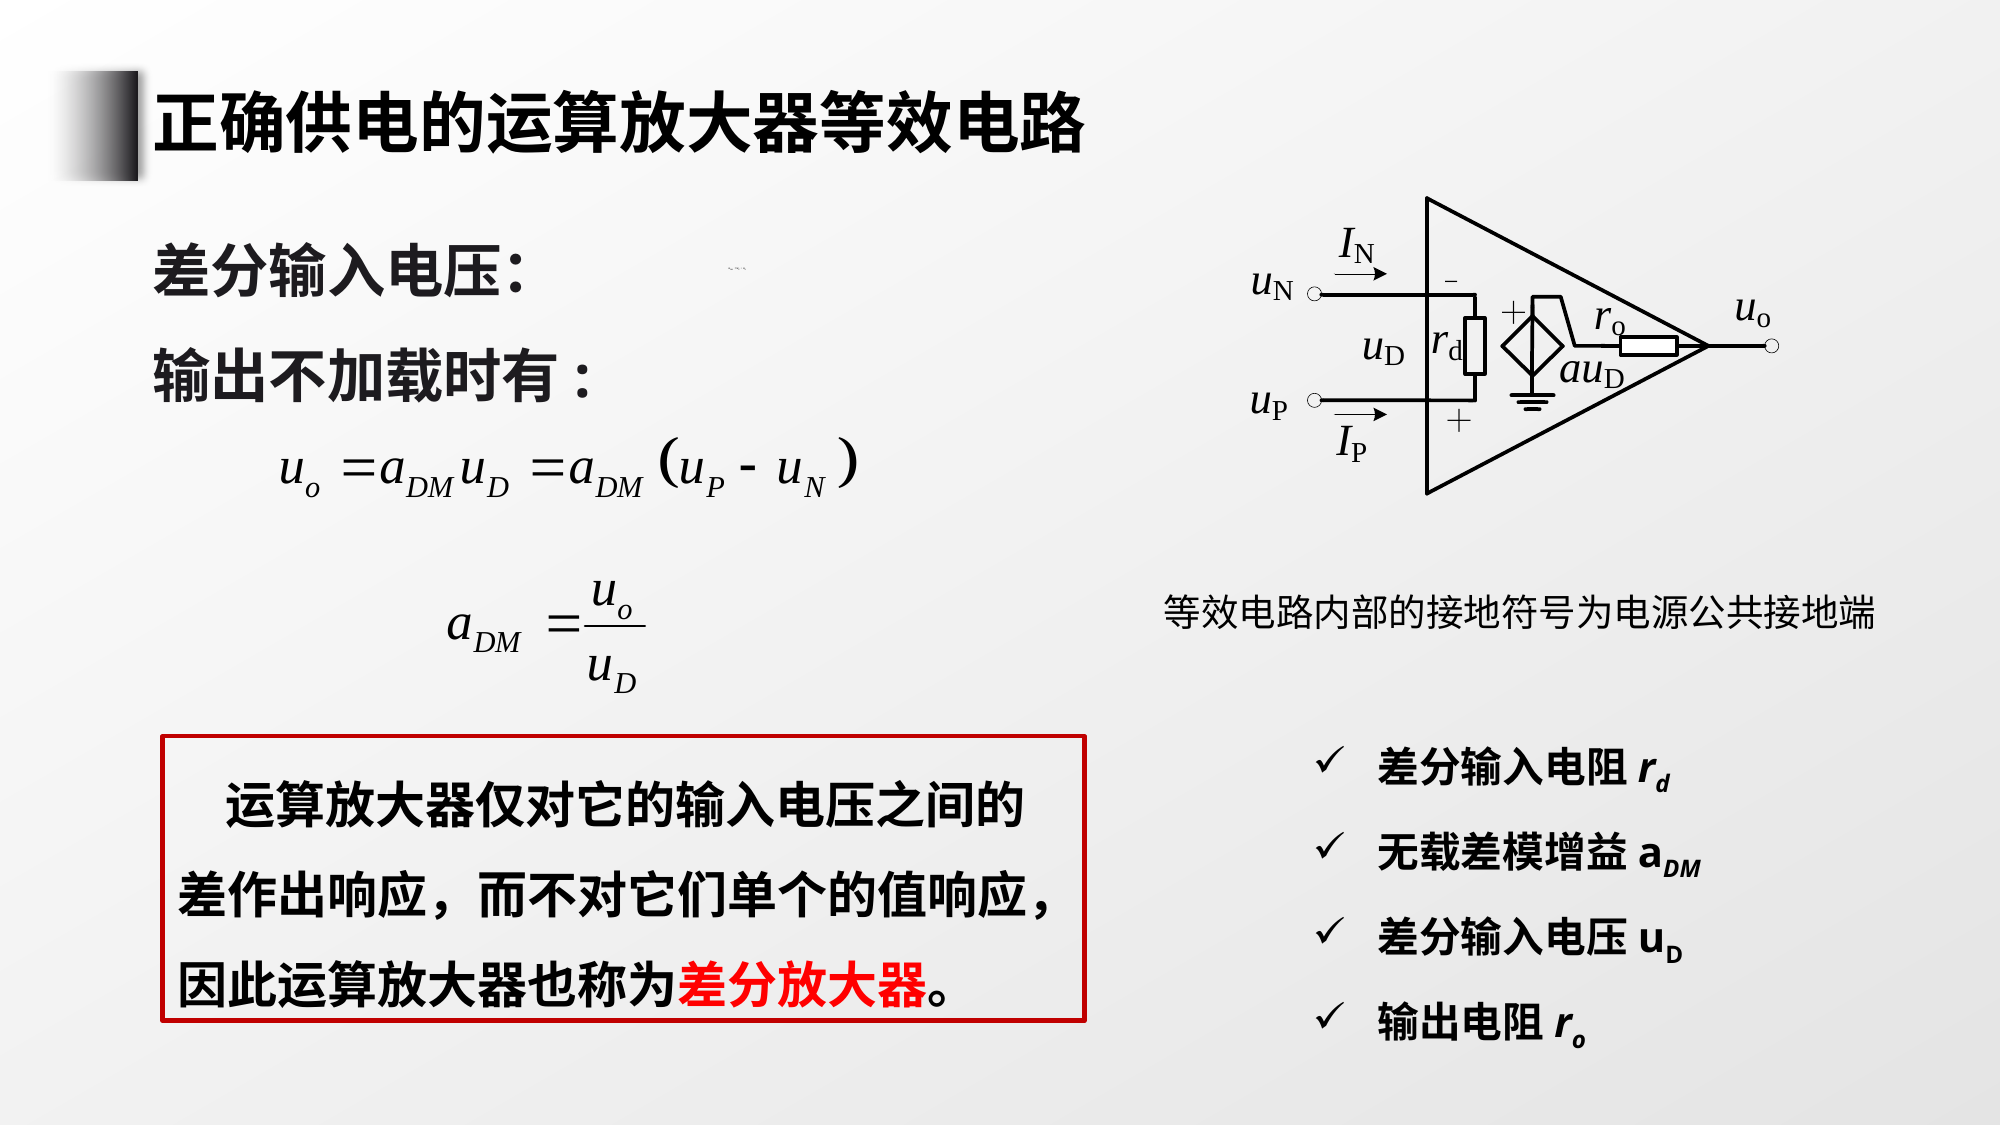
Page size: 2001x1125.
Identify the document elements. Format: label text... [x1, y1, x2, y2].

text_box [1232, 191, 1789, 501]
text_box 运算放大器仅对它的输入电压之间的差作出响应，而不对它们单个的值响应，因此运算放大器也称为差分放大器。 [162, 736, 1085, 1021]
list 差分输入电压： 输出不加载时有: [137, 191, 1863, 1014]
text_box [272, 427, 865, 515]
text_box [438, 556, 658, 705]
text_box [728, 266, 747, 272]
text_box 差分输入电阻rd 无载差模增益aDM 差分输入电压uD 输出电阻ro [1148, 704, 1759, 1061]
text_box 等效电路内部的接地符号为电源公共接地端 [1148, 581, 1926, 641]
title 正确供电的运算放大器等效电路 [137, 77, 1772, 175]
